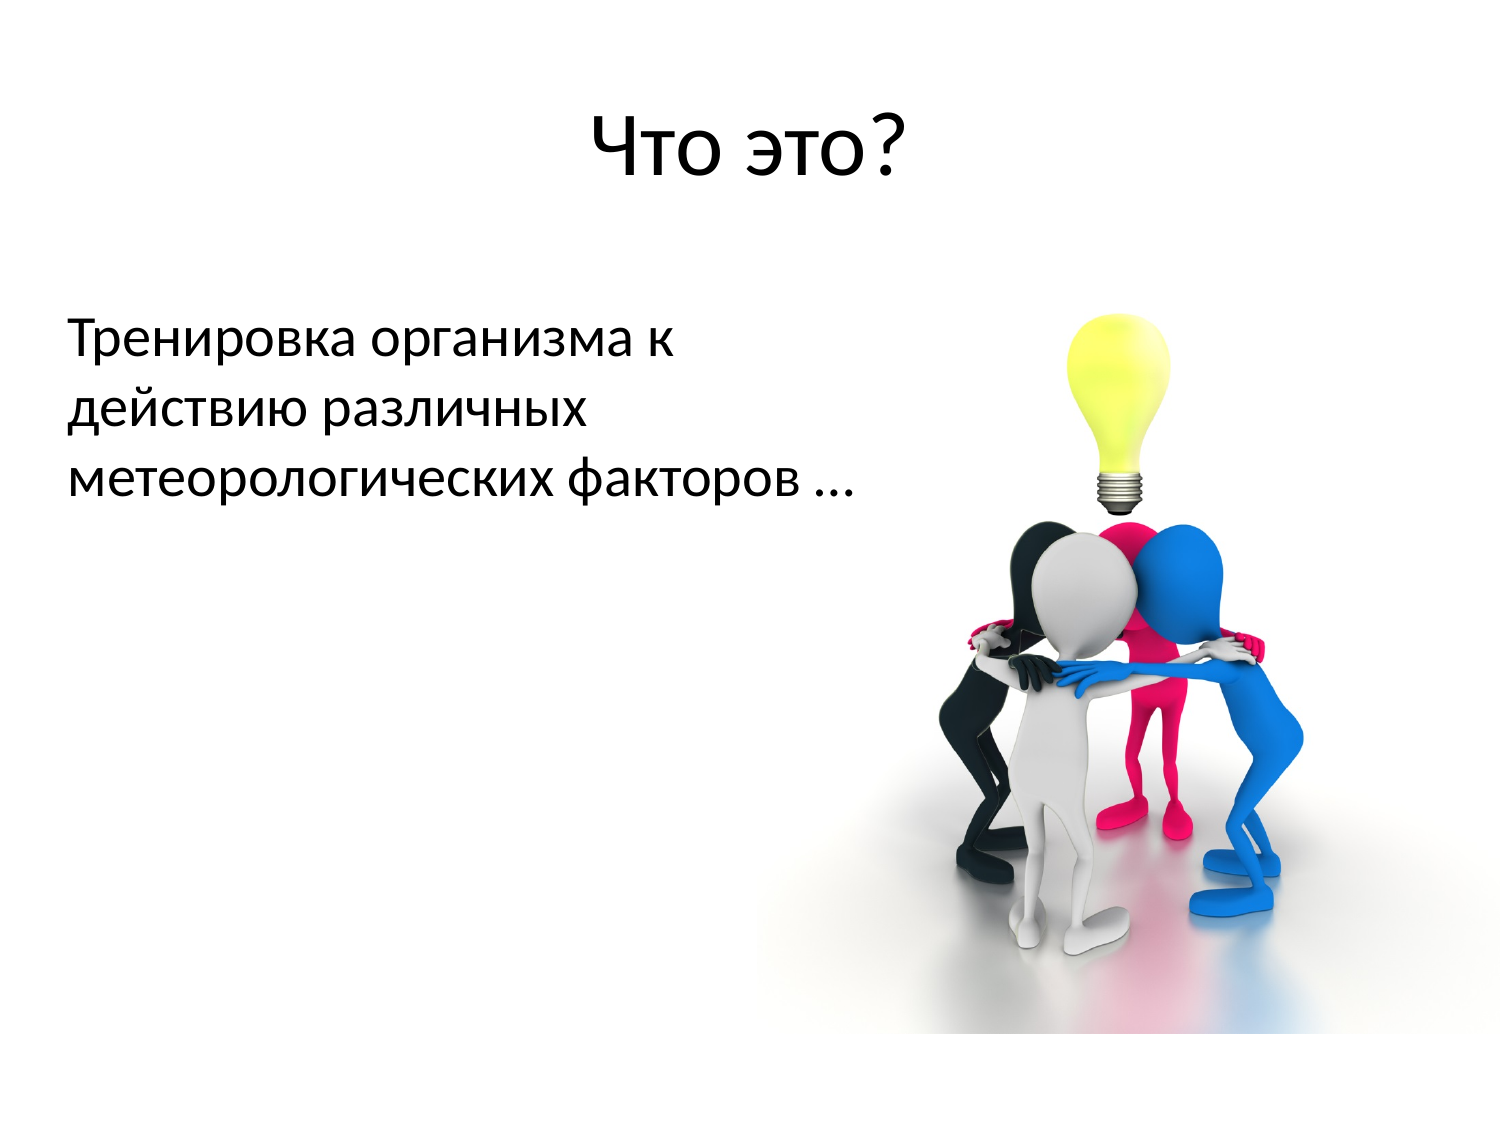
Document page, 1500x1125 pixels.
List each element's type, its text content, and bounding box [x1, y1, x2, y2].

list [757, 290, 1500, 1034]
text_box Тренировка организма к действию различных метеорологических факторов … [53, 290, 756, 516]
title Что это? [75, 45, 1425, 233]
